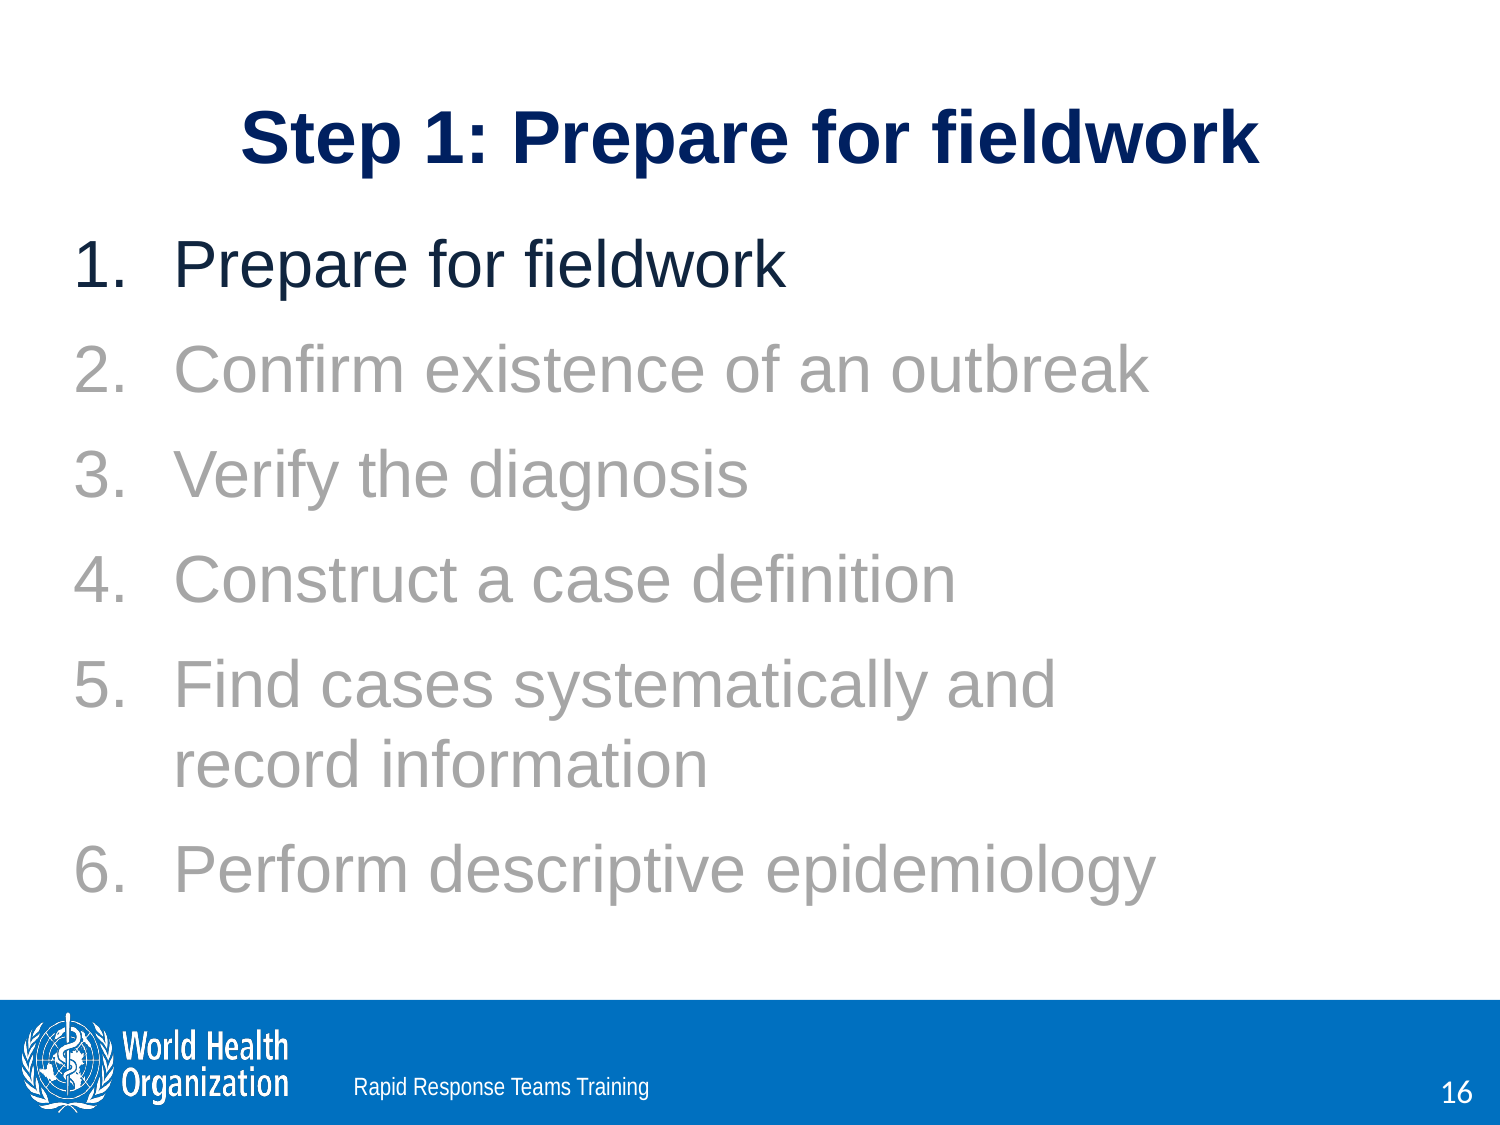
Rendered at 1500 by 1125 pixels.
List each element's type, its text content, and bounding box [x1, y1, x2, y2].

text_box Step 1: Prepare for fieldwork [62, 81, 1439, 244]
text_box Prepare for fieldwork Confirm existence of an outbreak Verify the diagnosis Construct a case definition Find cases systematically and record information Perform descriptive epidemiology [58, 213, 1175, 1000]
picture [21, 1012, 288, 1113]
